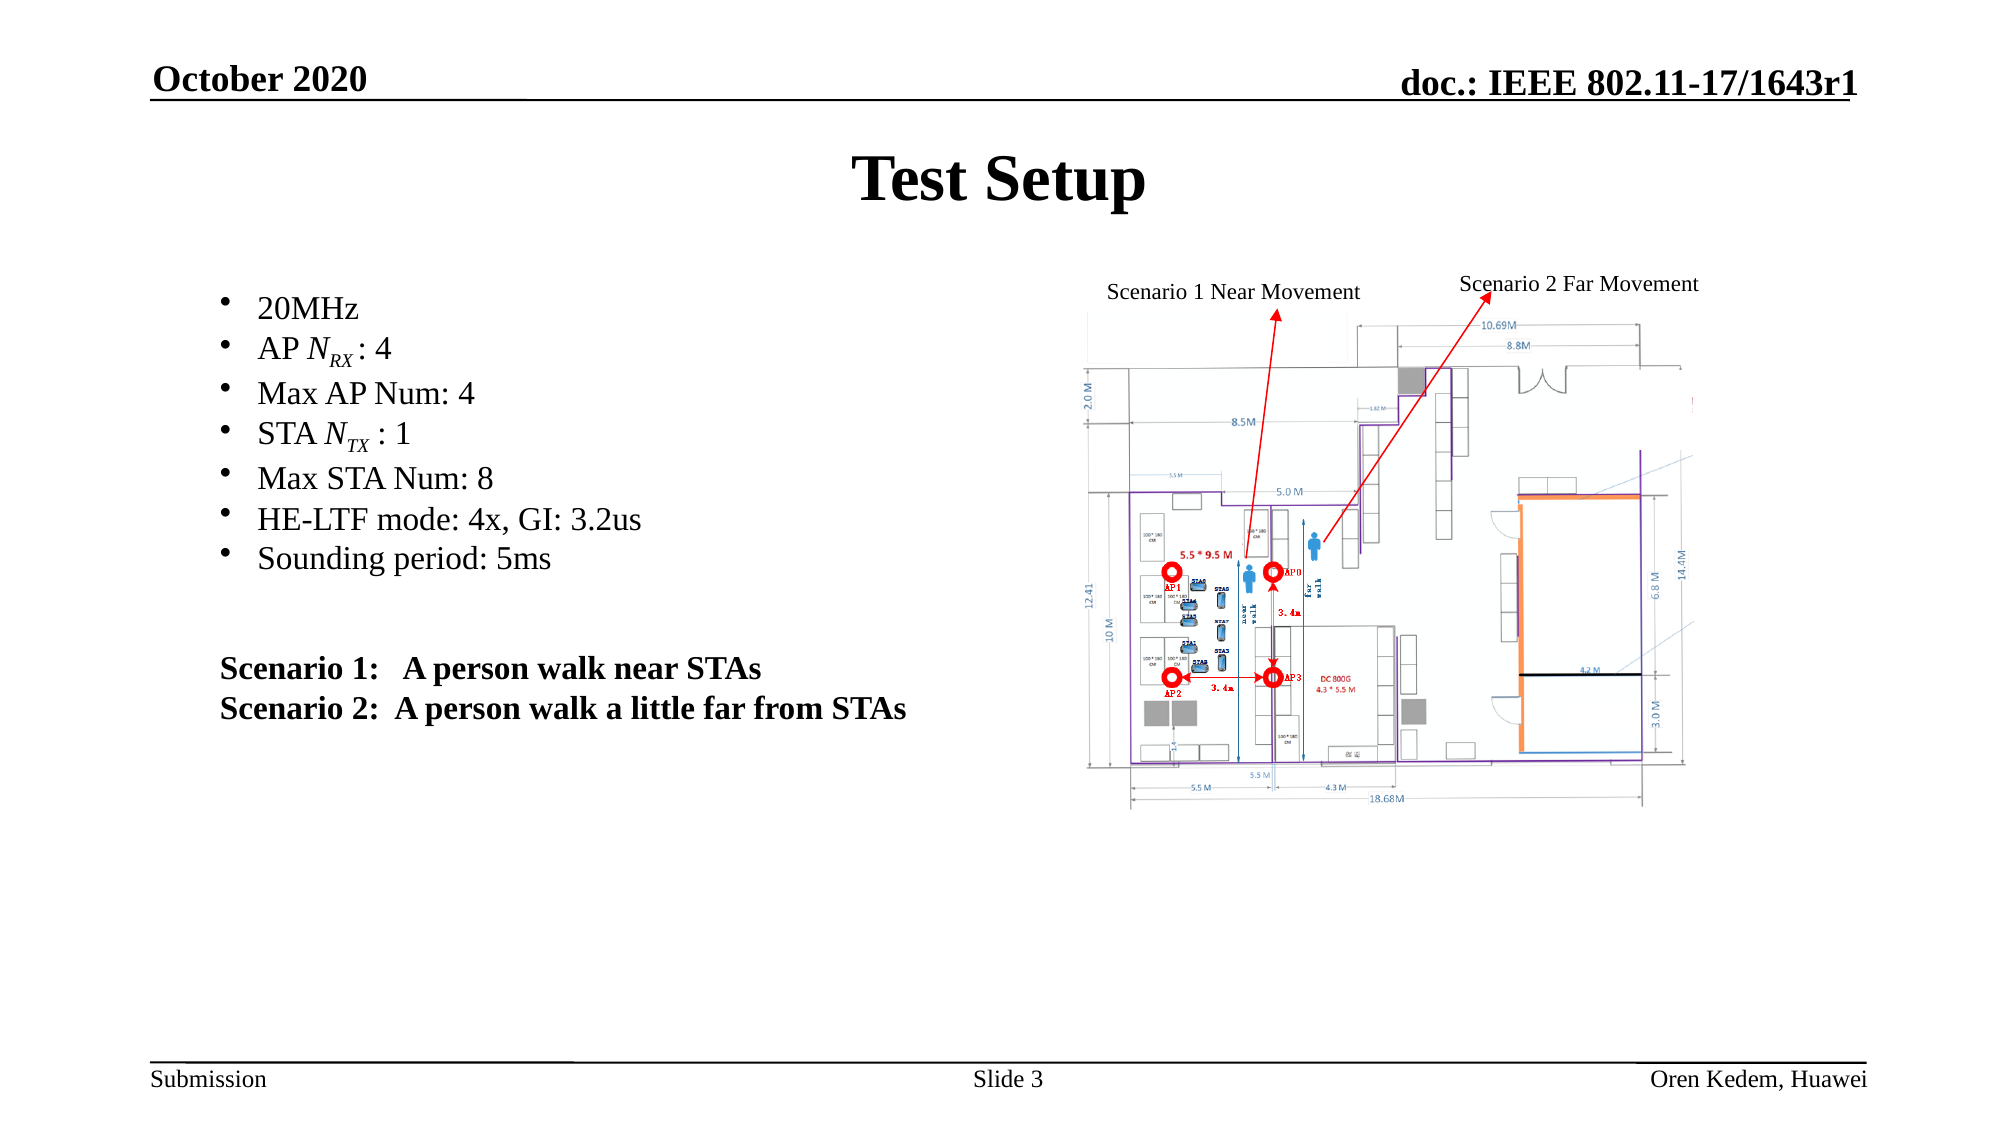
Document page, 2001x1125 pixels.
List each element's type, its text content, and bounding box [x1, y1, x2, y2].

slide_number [152, 54, 563, 100]
footer Oren Kedem, Huawei [1171, 1061, 1869, 1093]
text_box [1078, 260, 1781, 852]
list 20MHz AP NRX : 4 Max AP Num: 4 STA NTX : 1 Max STA Num: 8 HE-LTF mode: 4x, GI: 3.2us Sounding period: 5ms Scenario 1: A person walk near STAs Scenario 2: A person walk a little far from STAs [139, 278, 1001, 766]
slide_number Slide 3 [950, 1061, 1067, 1123]
title Test Setup [149, 112, 1850, 235]
